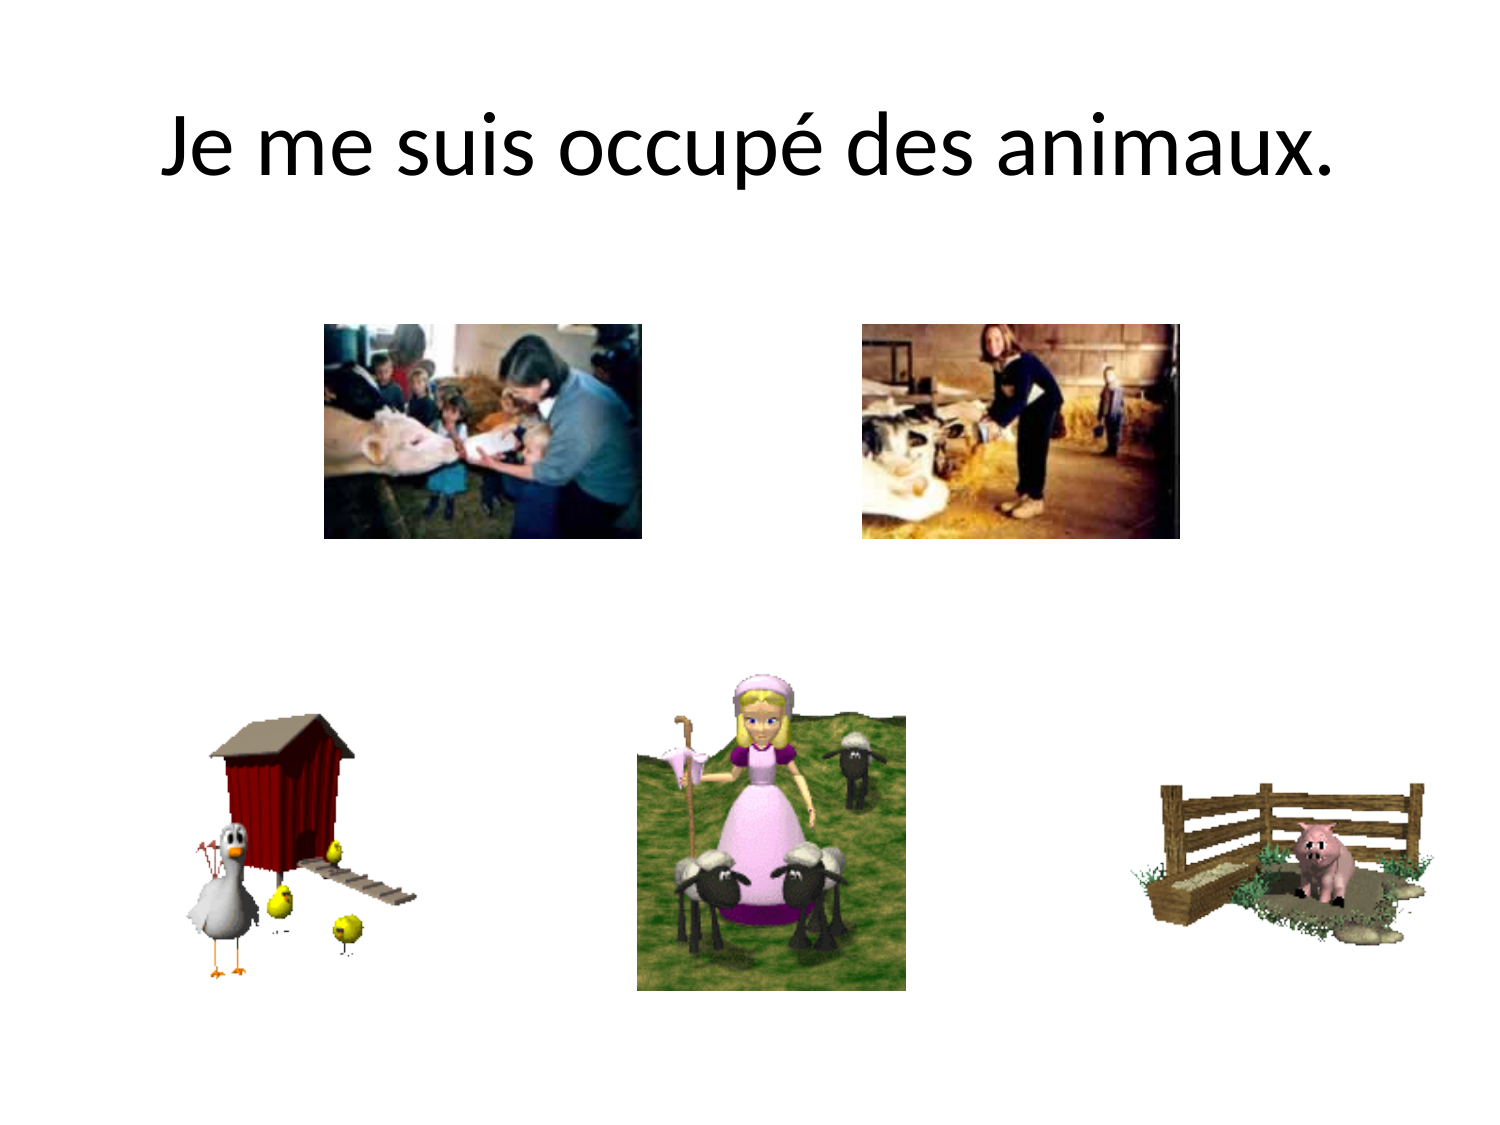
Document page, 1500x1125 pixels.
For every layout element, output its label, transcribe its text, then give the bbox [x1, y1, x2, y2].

title Je me suis occupé des animaux. [75, 45, 1425, 233]
picture [162, 699, 456, 993]
picture [1124, 774, 1443, 950]
picture [862, 324, 1180, 539]
picture [324, 324, 642, 539]
picture [637, 599, 906, 991]
